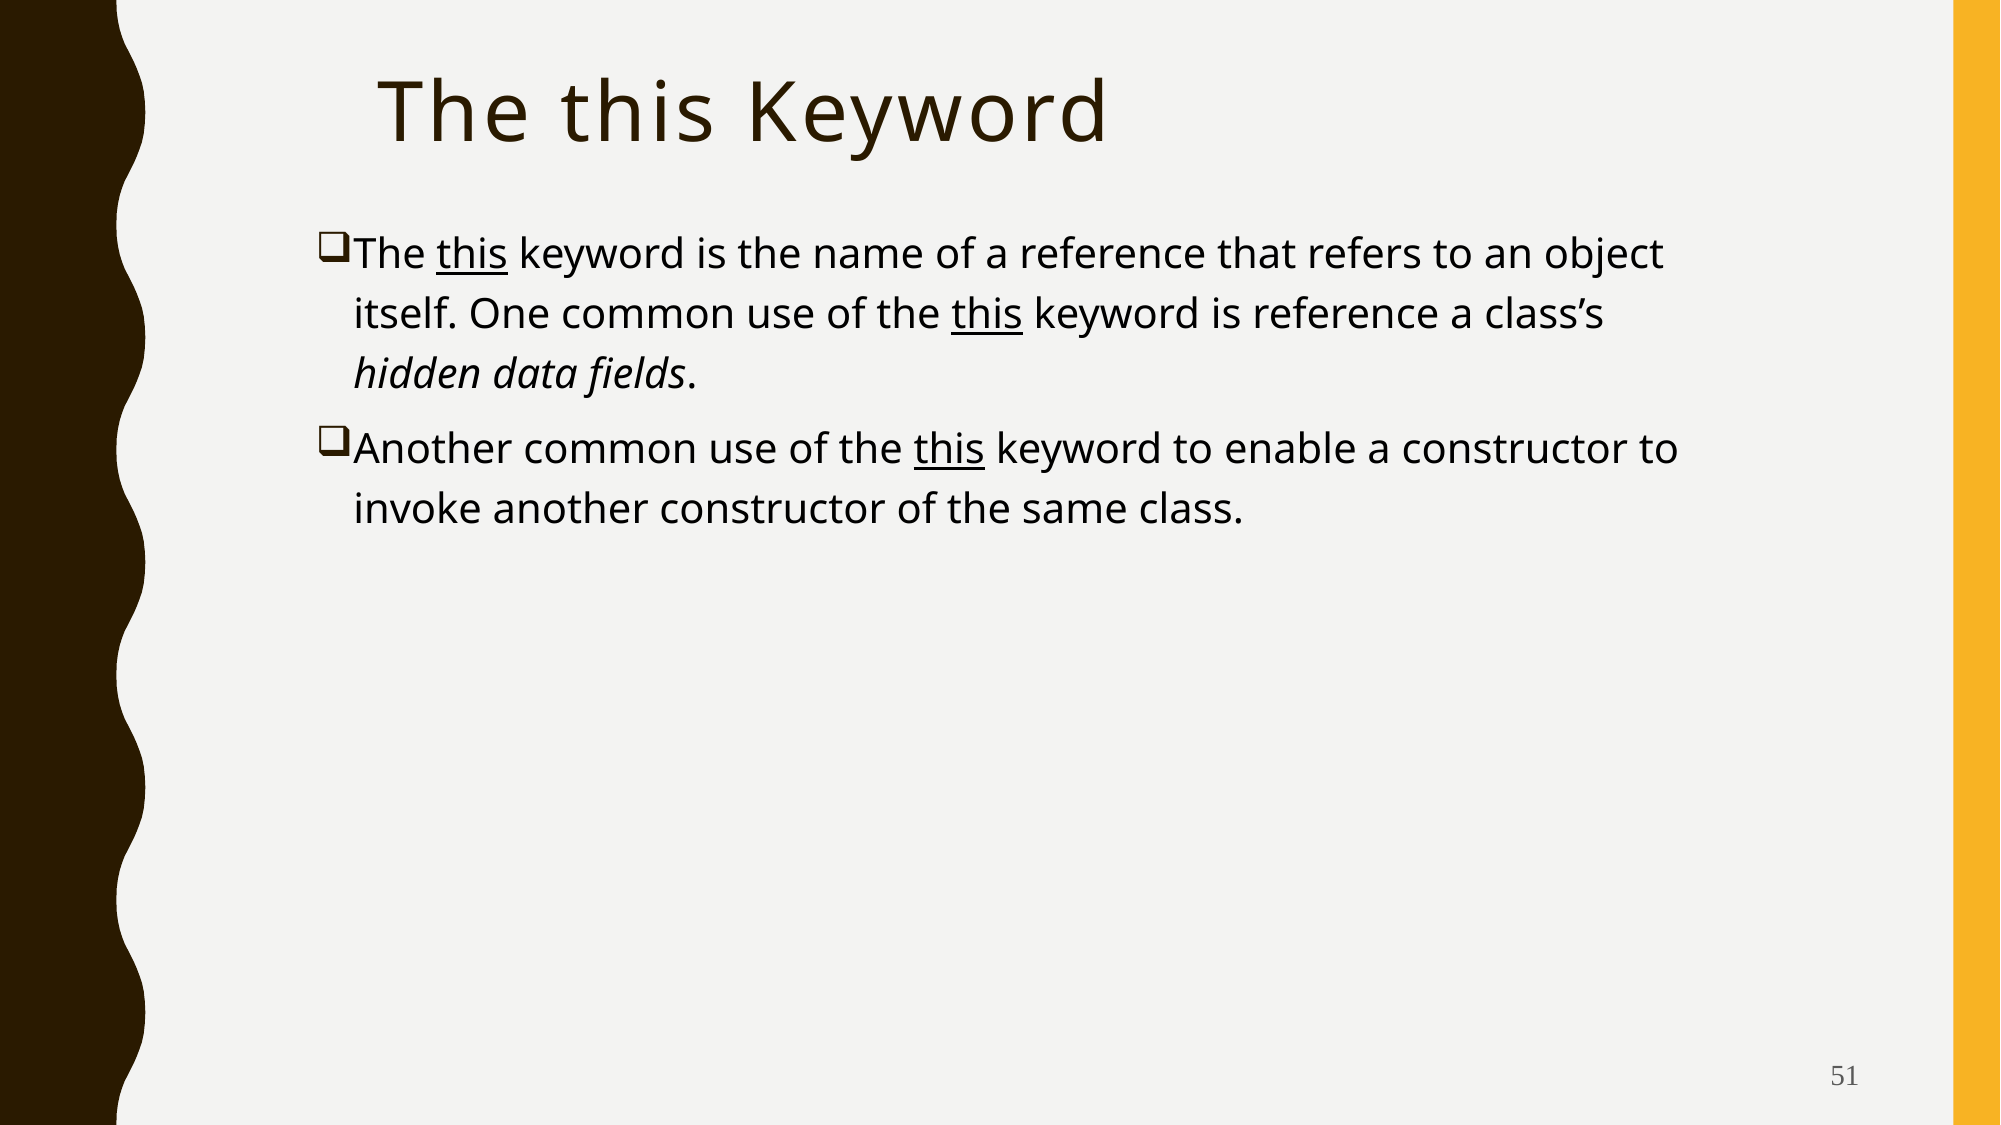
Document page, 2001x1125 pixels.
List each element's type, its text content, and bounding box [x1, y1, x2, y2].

list The this keyword is the name of a reference that refers to an object itself. One common use of the this keyword is reference a class’s hidden data fields. Another common use of the this keyword to enable a constructor to invoke another constructor of the same class. [300, 209, 1700, 1013]
slide_number 51 [1412, 1045, 1875, 1103]
title The this Keyword [362, 62, 1638, 188]
